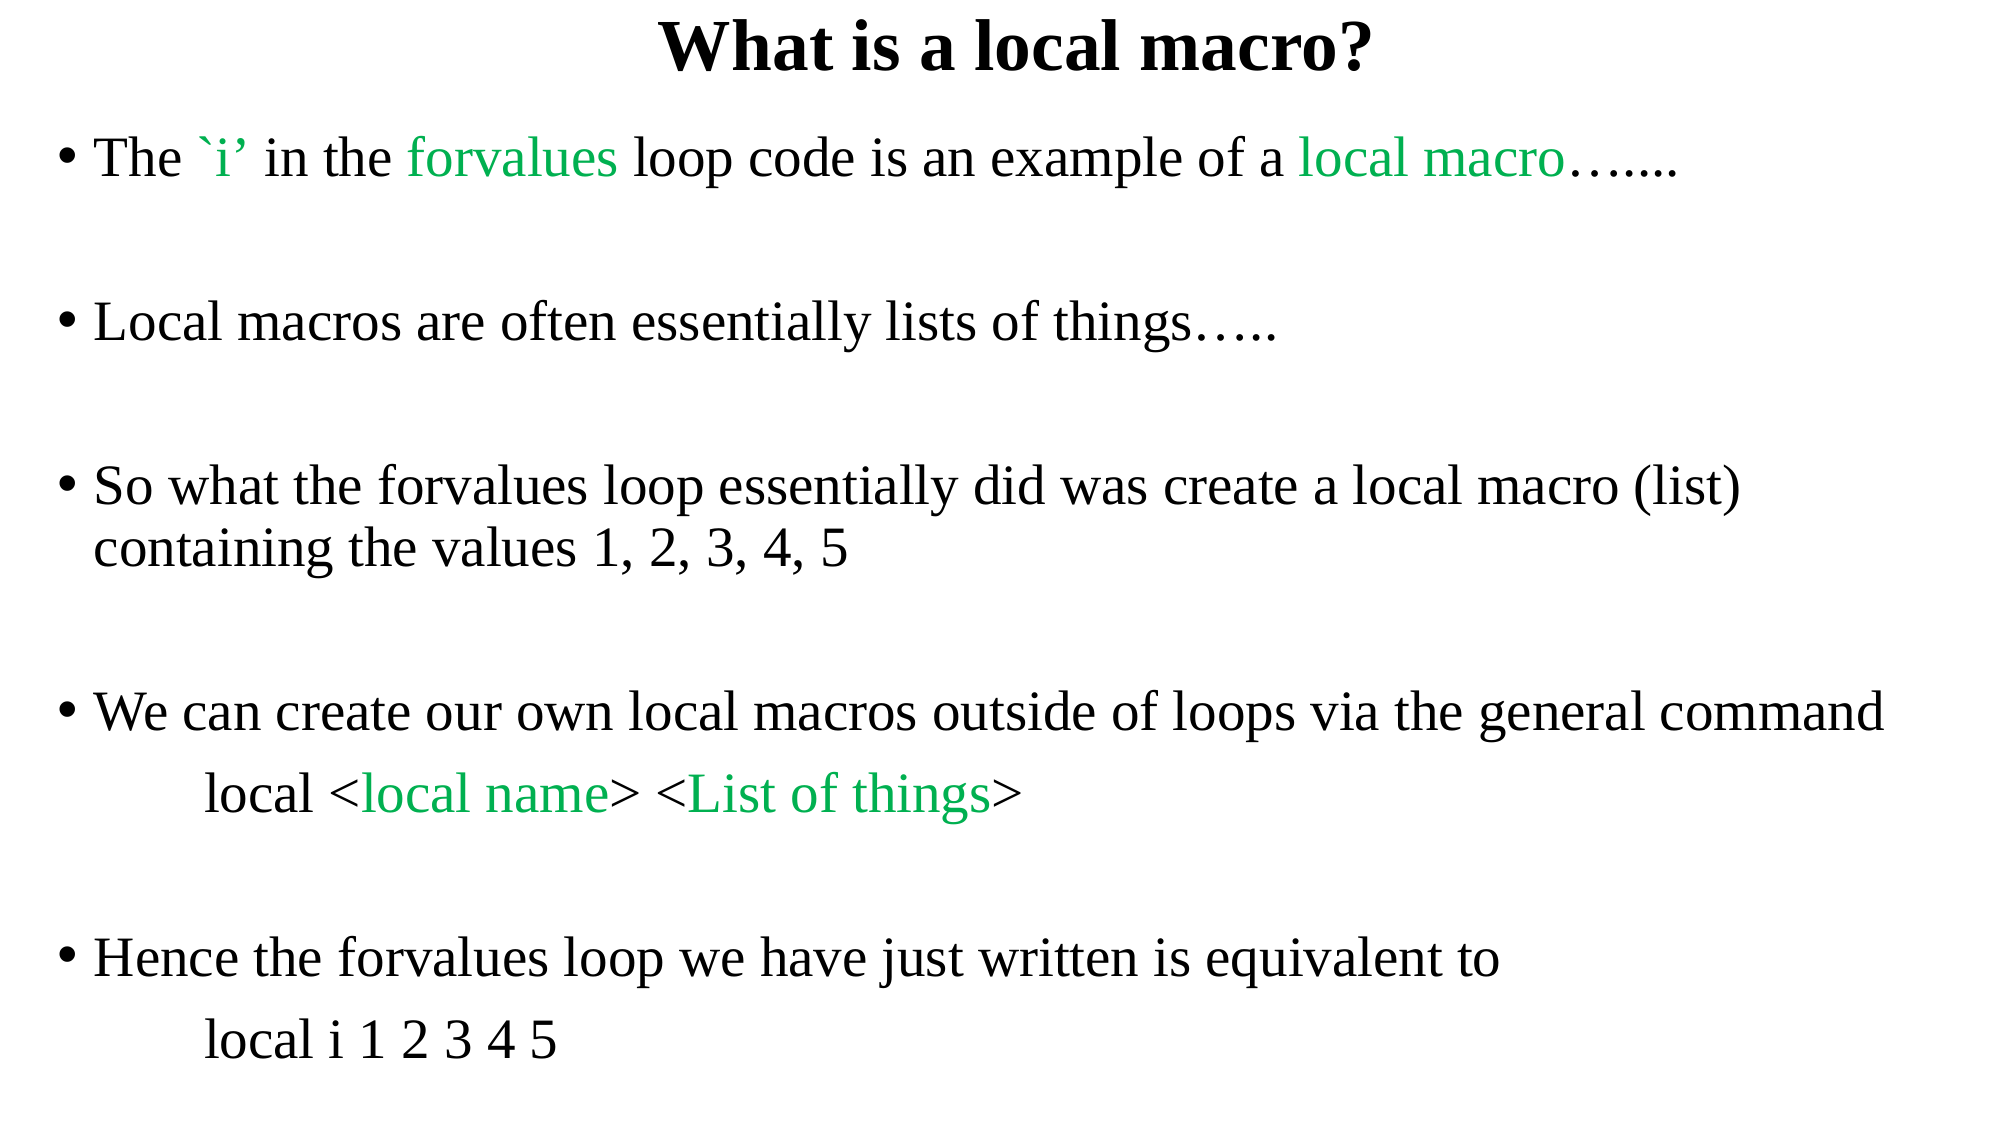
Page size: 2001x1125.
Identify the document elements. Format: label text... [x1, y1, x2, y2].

title What is a local macro? [98, 0, 1936, 95]
list The `i’ in the forvalues loop code is an example of a local macro….... Local macros are often essentially lists of things….. So what the forvalues loop essentially did was create a local macro (list) containing the values 1, 2, 3, 4, 5 We can create our own local macros outside of loops via the general command local <local name> <List of things> Hence the forvalues loop we have just written is equivalent to local i 1 2 3 4 5 [42, 120, 1959, 1080]
